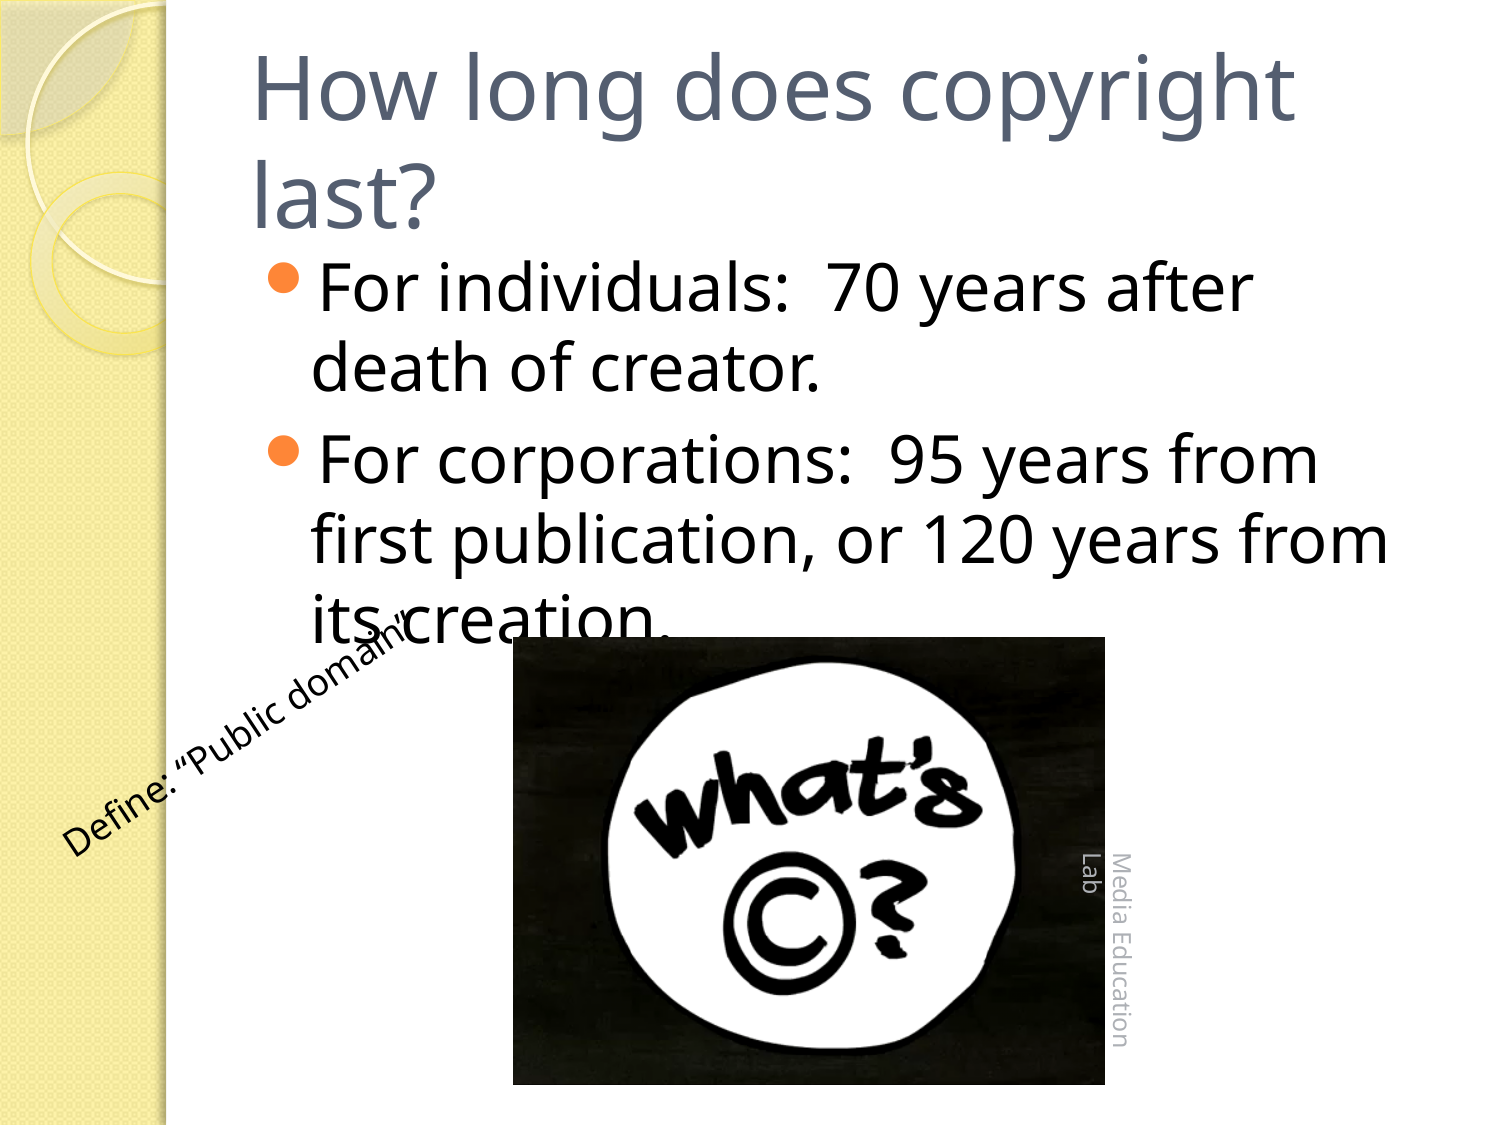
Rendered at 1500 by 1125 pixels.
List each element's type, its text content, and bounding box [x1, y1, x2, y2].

picture [512, 637, 1105, 1085]
list For individuals: 70 years after death of creator. For corporations: 95 years from first publication, or 120 years from its creation. [235, 237, 1466, 1025]
text_box Media Education Lab [1112, 837, 1146, 1088]
title How long does copyright last? [235, 45, 1466, 233]
text_box Define: “Public domain” [37, 575, 457, 881]
